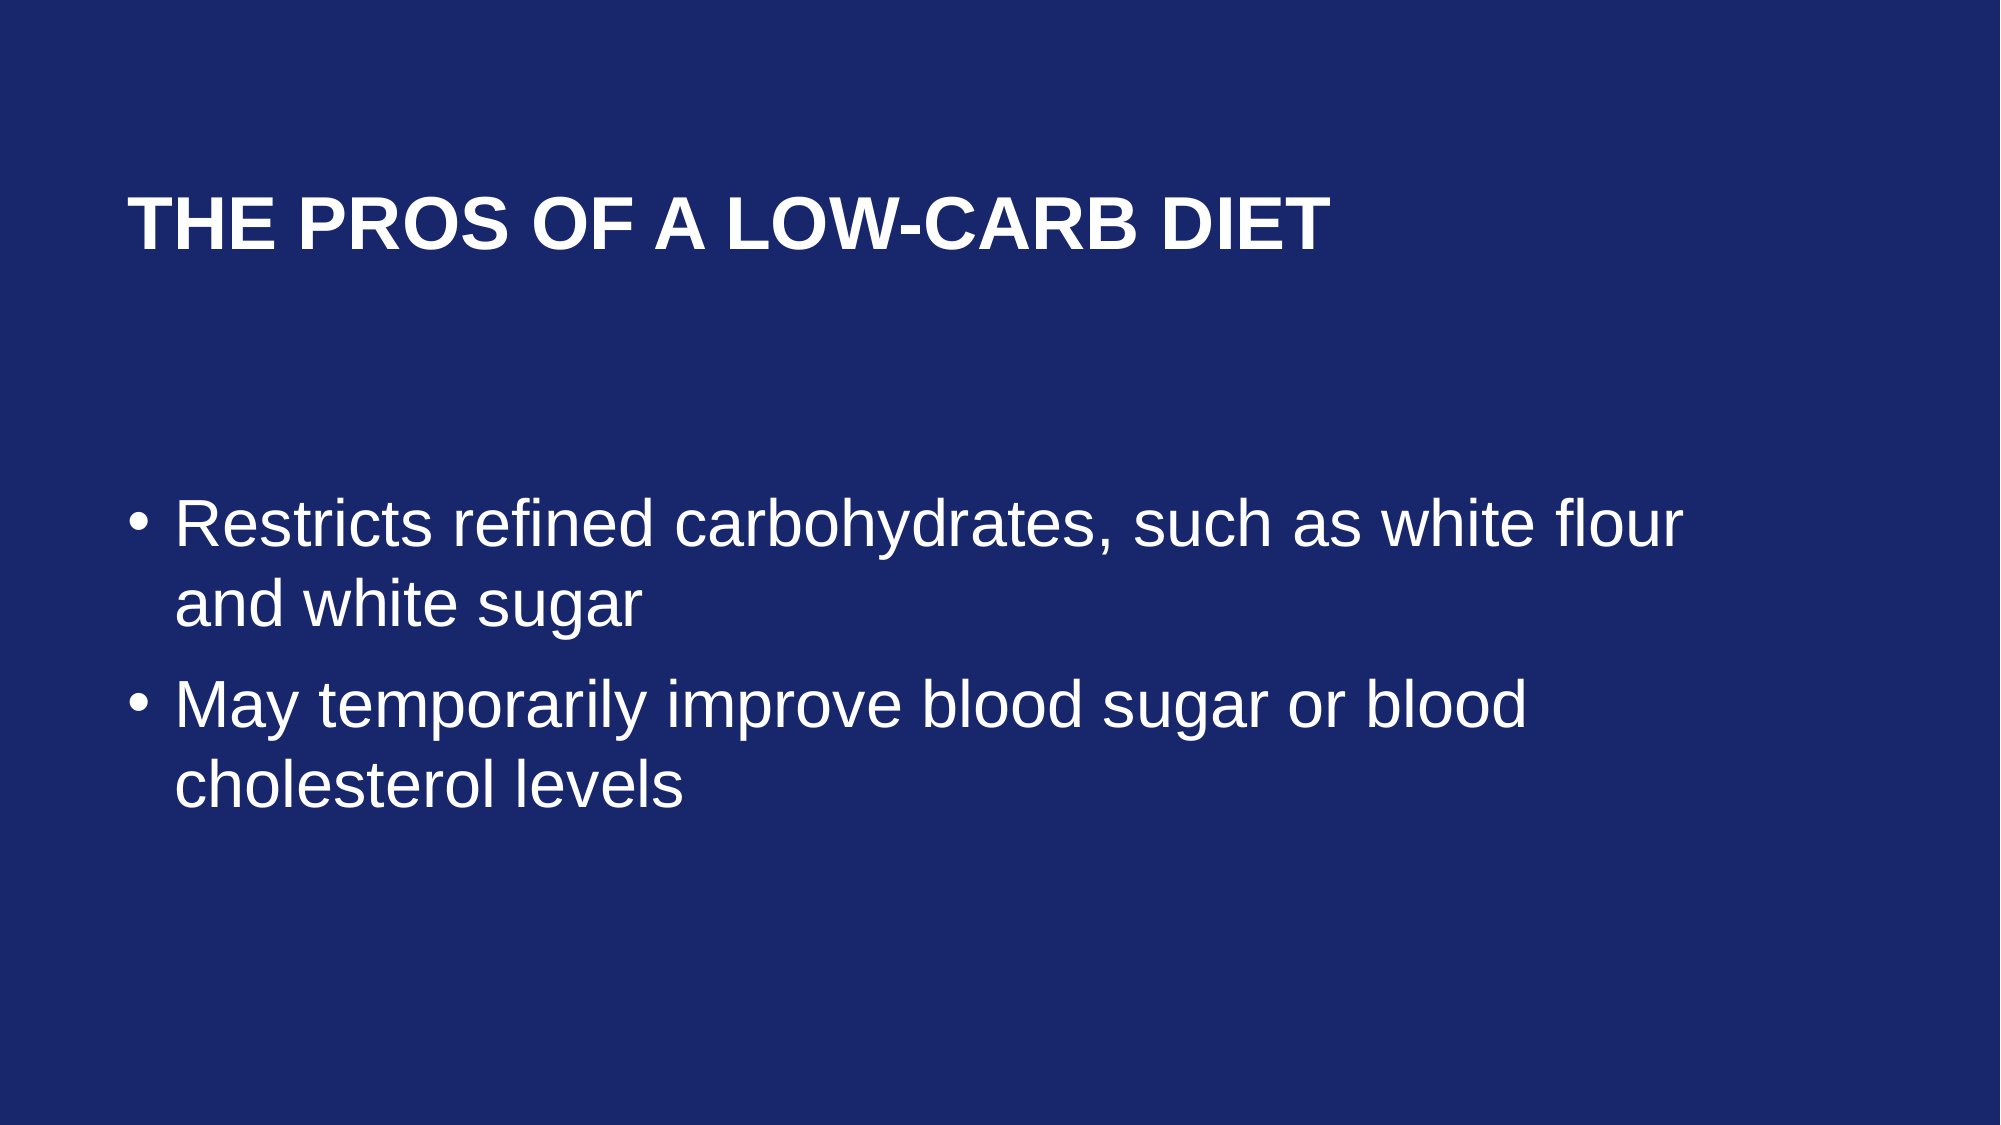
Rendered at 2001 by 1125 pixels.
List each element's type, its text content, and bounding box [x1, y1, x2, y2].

title The Pros of a Low-Carb Diet [112, 99, 1775, 339]
list Restricts refined carbohydrates, such as white flour and white sugar May temporarily improve blood sugar or blood cholesterol levels [112, 351, 1775, 950]
